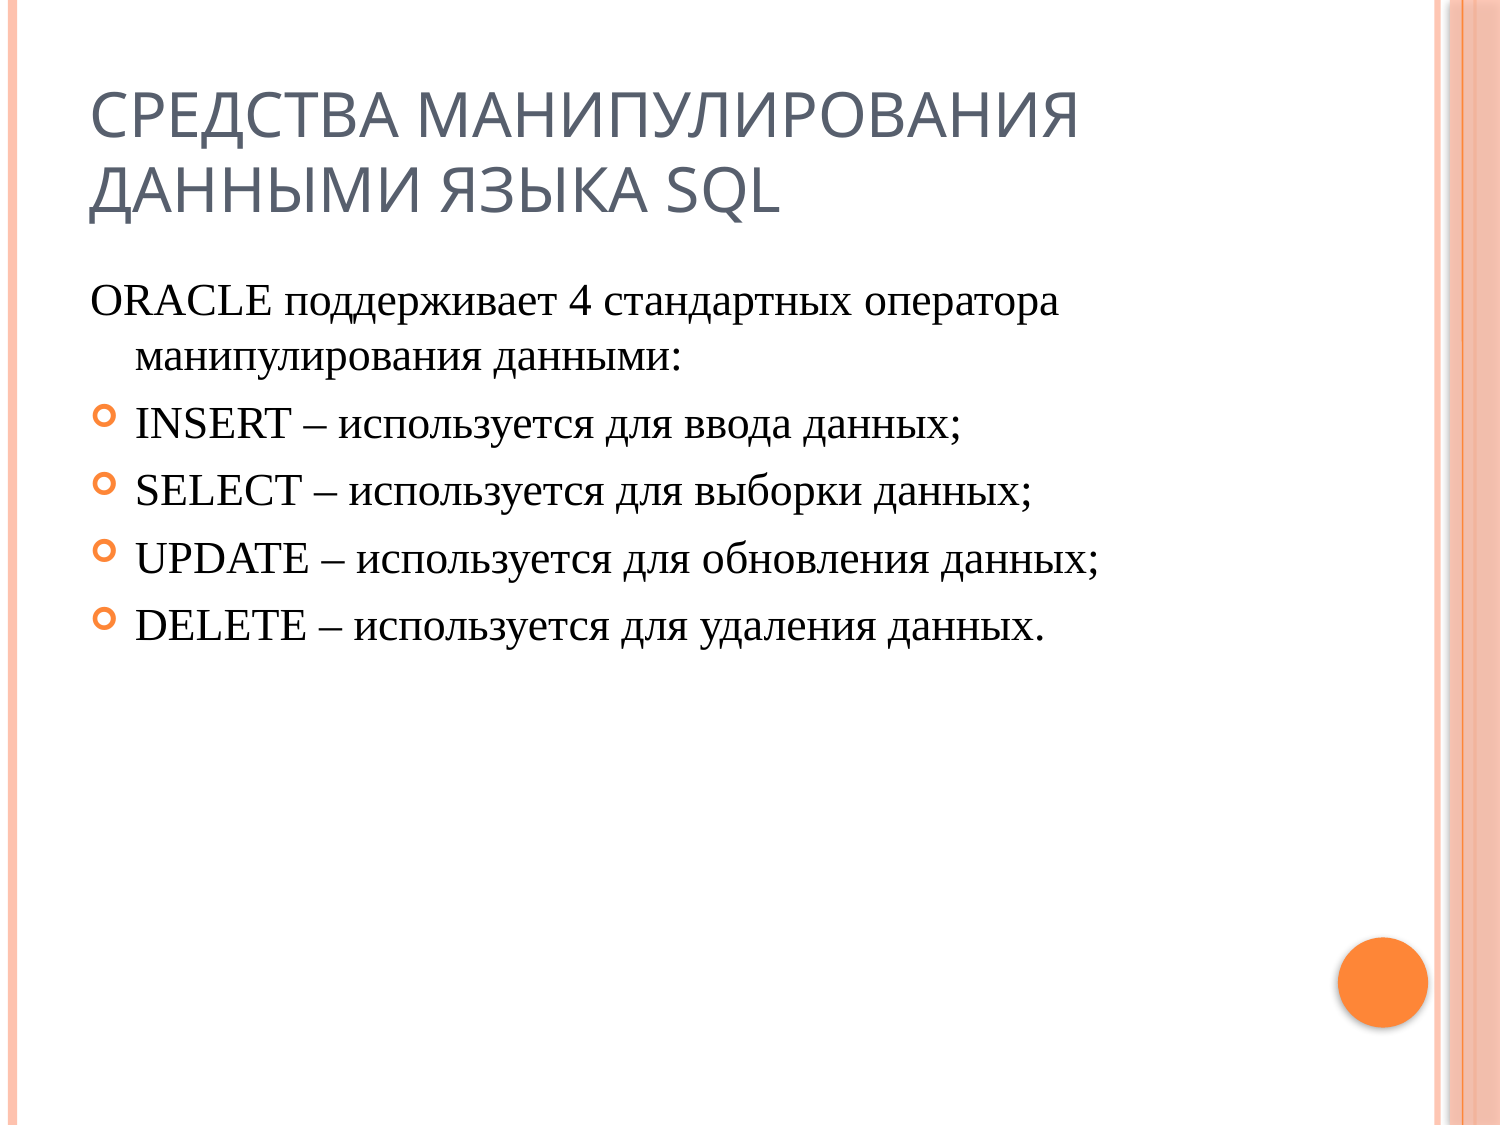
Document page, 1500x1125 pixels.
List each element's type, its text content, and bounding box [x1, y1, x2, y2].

list ORACLE поддерживает 4 стандартных оператора манипулирования данными: INSERT – используется для ввода данных; SELECT – используется для выборки данных; UPDATE – используется для обновления данных; DELETE – используется для удаления данных. [75, 262, 1300, 1062]
title Средства манипулирования данными языка SQL [75, 45, 1300, 233]
